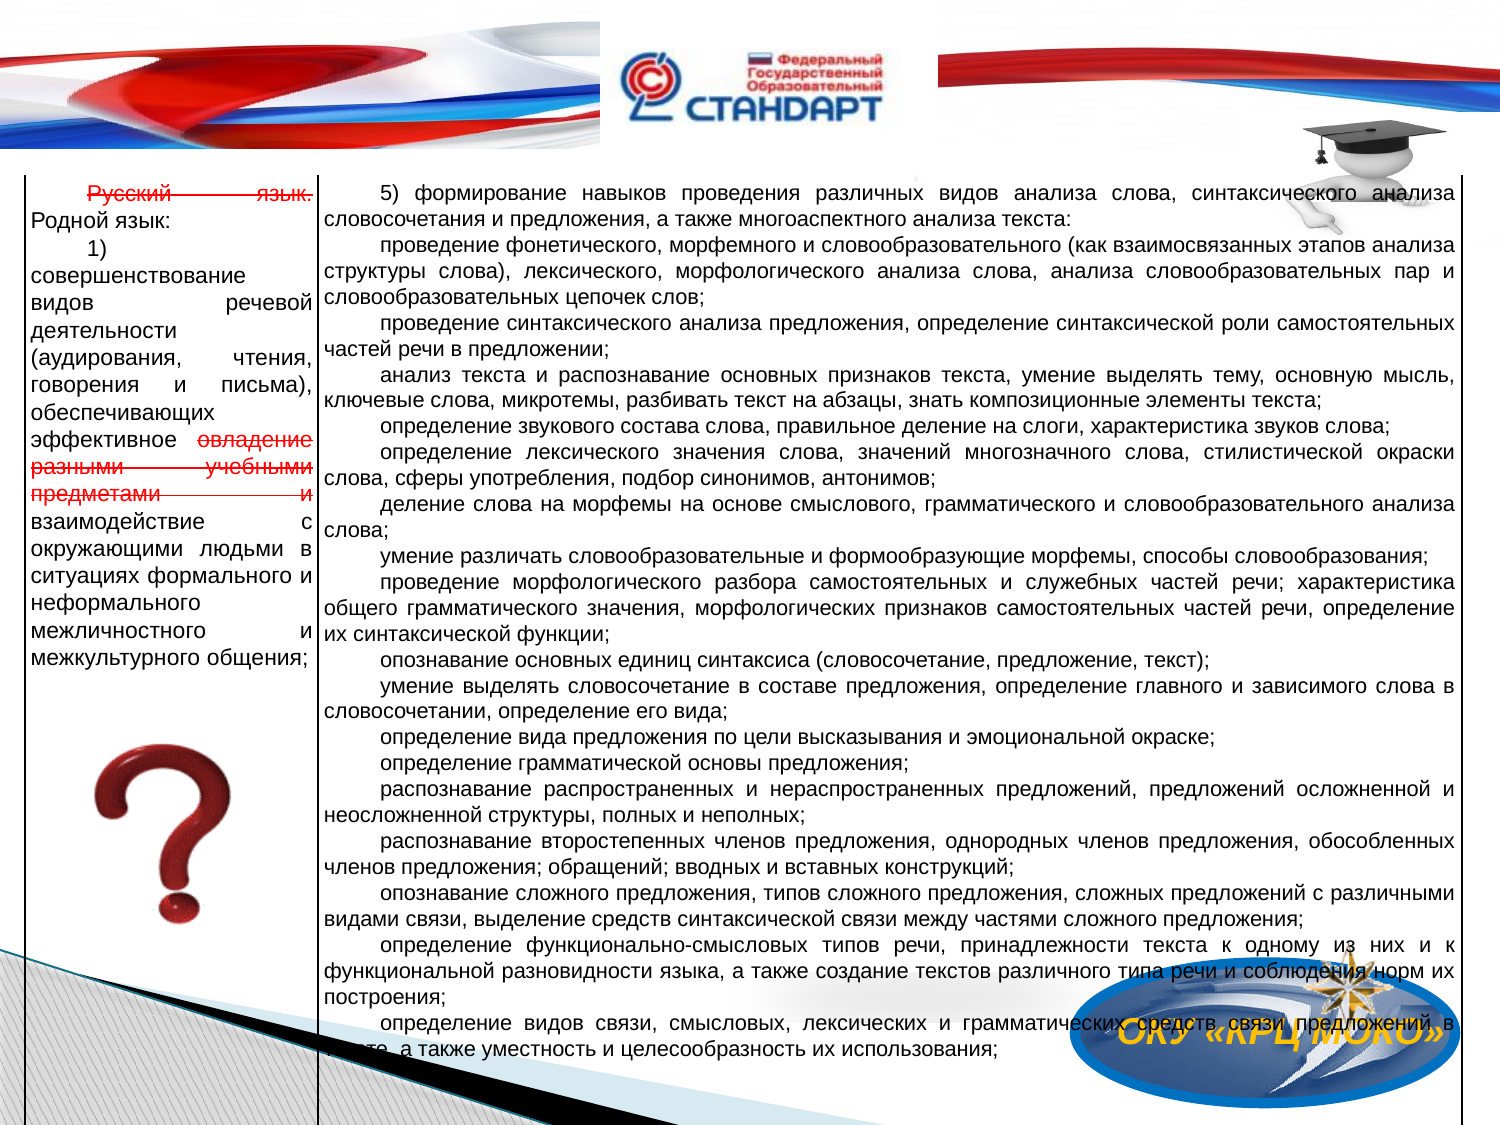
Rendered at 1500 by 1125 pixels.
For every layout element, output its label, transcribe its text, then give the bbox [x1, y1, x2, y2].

picture [1074, 937, 1456, 1104]
table_header 5) формирование навыков проведения различных видов анализа слова, синтаксического анализа словосочетания и предложения, а также многоаспектного анализа текста: проведение фонетического, морфемного и словообразовательного (как взаимосвязанных этапов анализа структуры слова), лексического, морфологического анализа слова, анализа словообразовательных пар и словообразовательных цепочек слов; проведение синтаксического анализа предложения, определение синтаксической роли самостоятельных частей речи в предложении; анализ текста и распознавание основных признаков текста, умение выделять тему, основную мысль, ключевые слова, микротемы, разбивать текст на абзацы, знать композиционные элементы текста; определение звукового состава слова, правильное деление на слоги, характеристика звуков слова; определение лексического значения слова, значений многозначного слова, стилистической окраски слова, сферы употребления, подбор синонимов, антонимов; деление слова на морфемы на основе смыслового, грамматического и словообразовательного анализа слова; умение различать словообразовательные и формообразующие морфемы, способы словообразования; проведение морфологического разбора самостоятельных и служебных частей речи; характеристика общего грамматического значения, морфологических признаков самостоятельных частей речи, определение их синтаксической функции; опознавание основных единиц синтаксиса (словосочетание, предложение, текст); умение выделять словосочетание в составе предложения, определение главного и зависимого слова в словосочетании, определение его вида; определение вида предложения по цели высказывания и эмоциональной окраске; определение грамматической основы предложения; распознавание распространенных и нераспространенных предложений, предложений осложненной и неосложненной структуры, полных и неполных; распознавание второстепенных членов предложения, однородных членов предложения, обособленных членов предложения; обращений; вводных и вставных конструкций; опознавание сложного предложения, типов сложного предложения, сложных предложений с различными видами связи, выделение средств синтаксической связи между частями сложного предложения; определение функционально-смысловых типов речи, принадлежности текста к одному из них и к функциональной разновидности языка, а также создание текстов различного типа речи и соблюдения норм их построения; определение видов связи, смысловых, лексических и грамматических средств связи предложений в тексте, а также уместность и целесообразность их использования; [319, 175, 1461, 1125]
picture [0, 0, 1500, 244]
picture [87, 724, 276, 951]
table_header Русский язык. Родной язык: 1) совершенствование видов речевой деятельности (аудирования, чтения, говорения и письма), обеспечивающих эффективное овладение разными учебными предметами и взаимодействие с окружающими людьми в ситуациях формального и неформального межличностного и межкультурного общения; [26, 175, 317, 1125]
